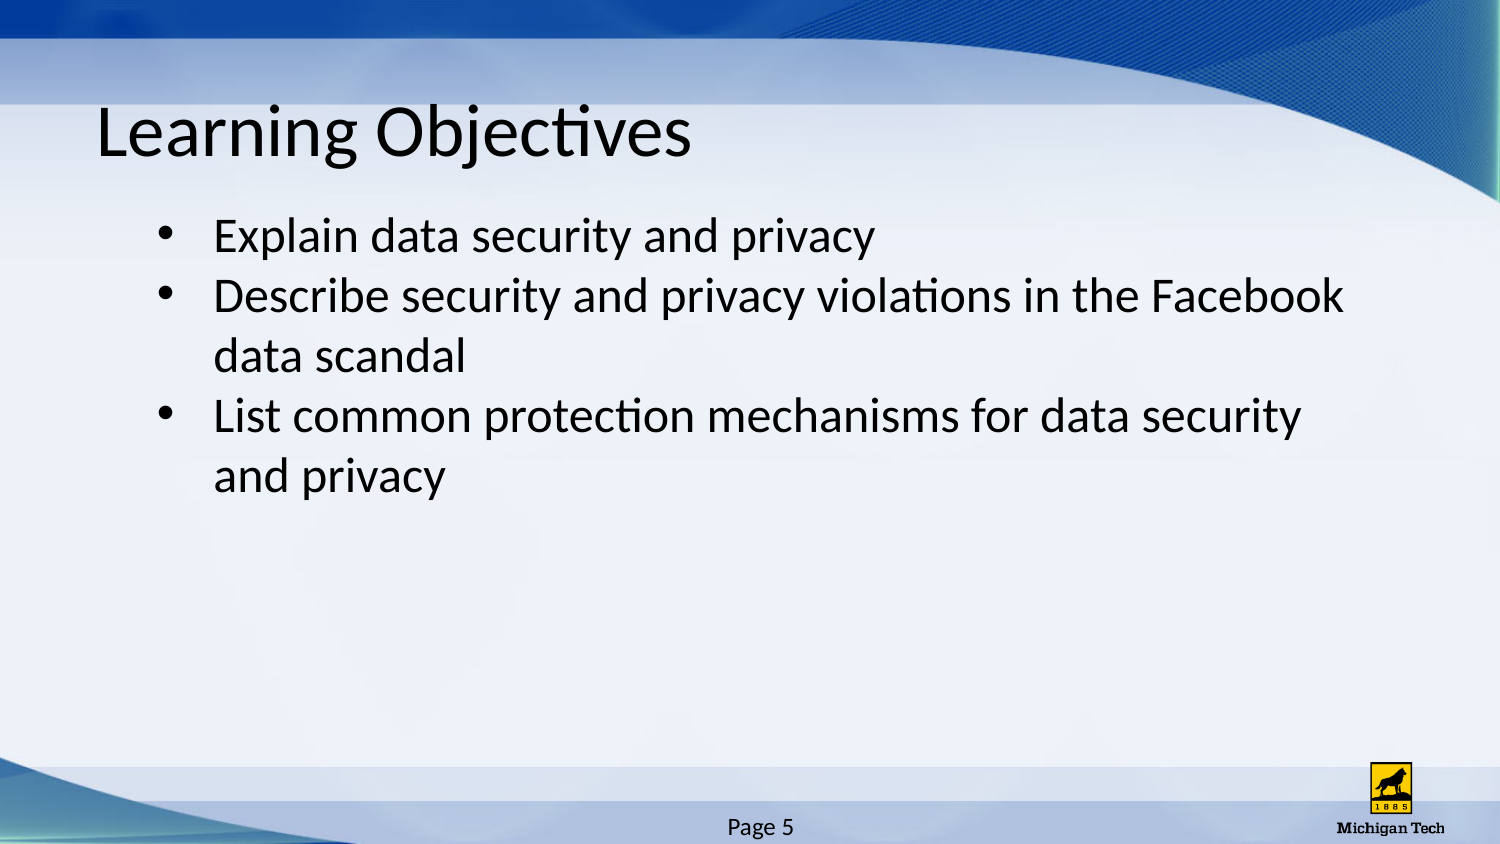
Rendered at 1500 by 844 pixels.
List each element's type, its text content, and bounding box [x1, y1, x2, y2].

title Learning Objectives [85, 56, 1023, 197]
picture [0, 0, 1500, 844]
list Explain data security and privacy Describe security and privacy violations in the Facebook data scandal List common protection mechanisms for data security and privacy [145, 196, 1362, 797]
